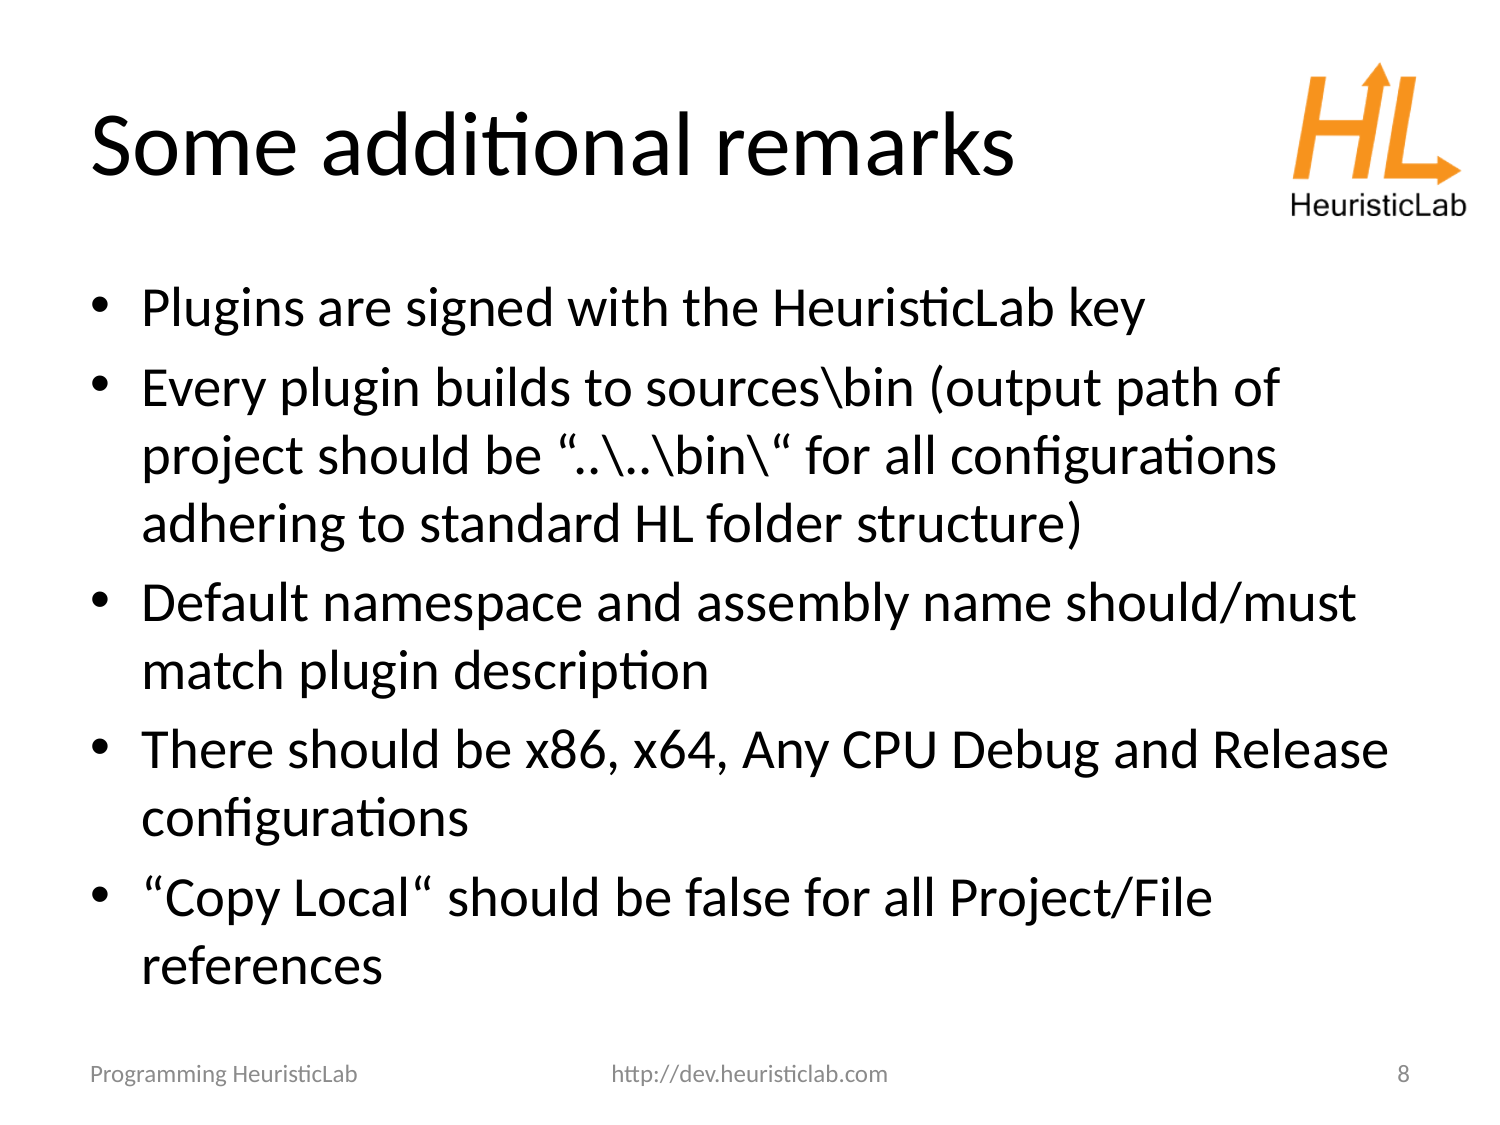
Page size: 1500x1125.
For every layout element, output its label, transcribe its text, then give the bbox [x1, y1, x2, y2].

slide_number Programming HeuristicLab [75, 1042, 425, 1103]
picture [1281, 27, 1474, 244]
list Plugins are signed with the HeuristicLab key Every plugin builds to sources\bin (output path of project should be “..\..\bin\“ for all configurations adhering to standard HL folder structure) Default namespace and assembly name should/must match plugin description There should be x86, x64, Any CPU Debug and Release configurations “Copy Local“ should be false for all Project/File references [75, 262, 1425, 1005]
footer http://dev.heuristiclab.com [512, 1042, 988, 1103]
title Some additional remarks [75, 45, 1282, 233]
slide_number 8 [1074, 1042, 1425, 1103]
